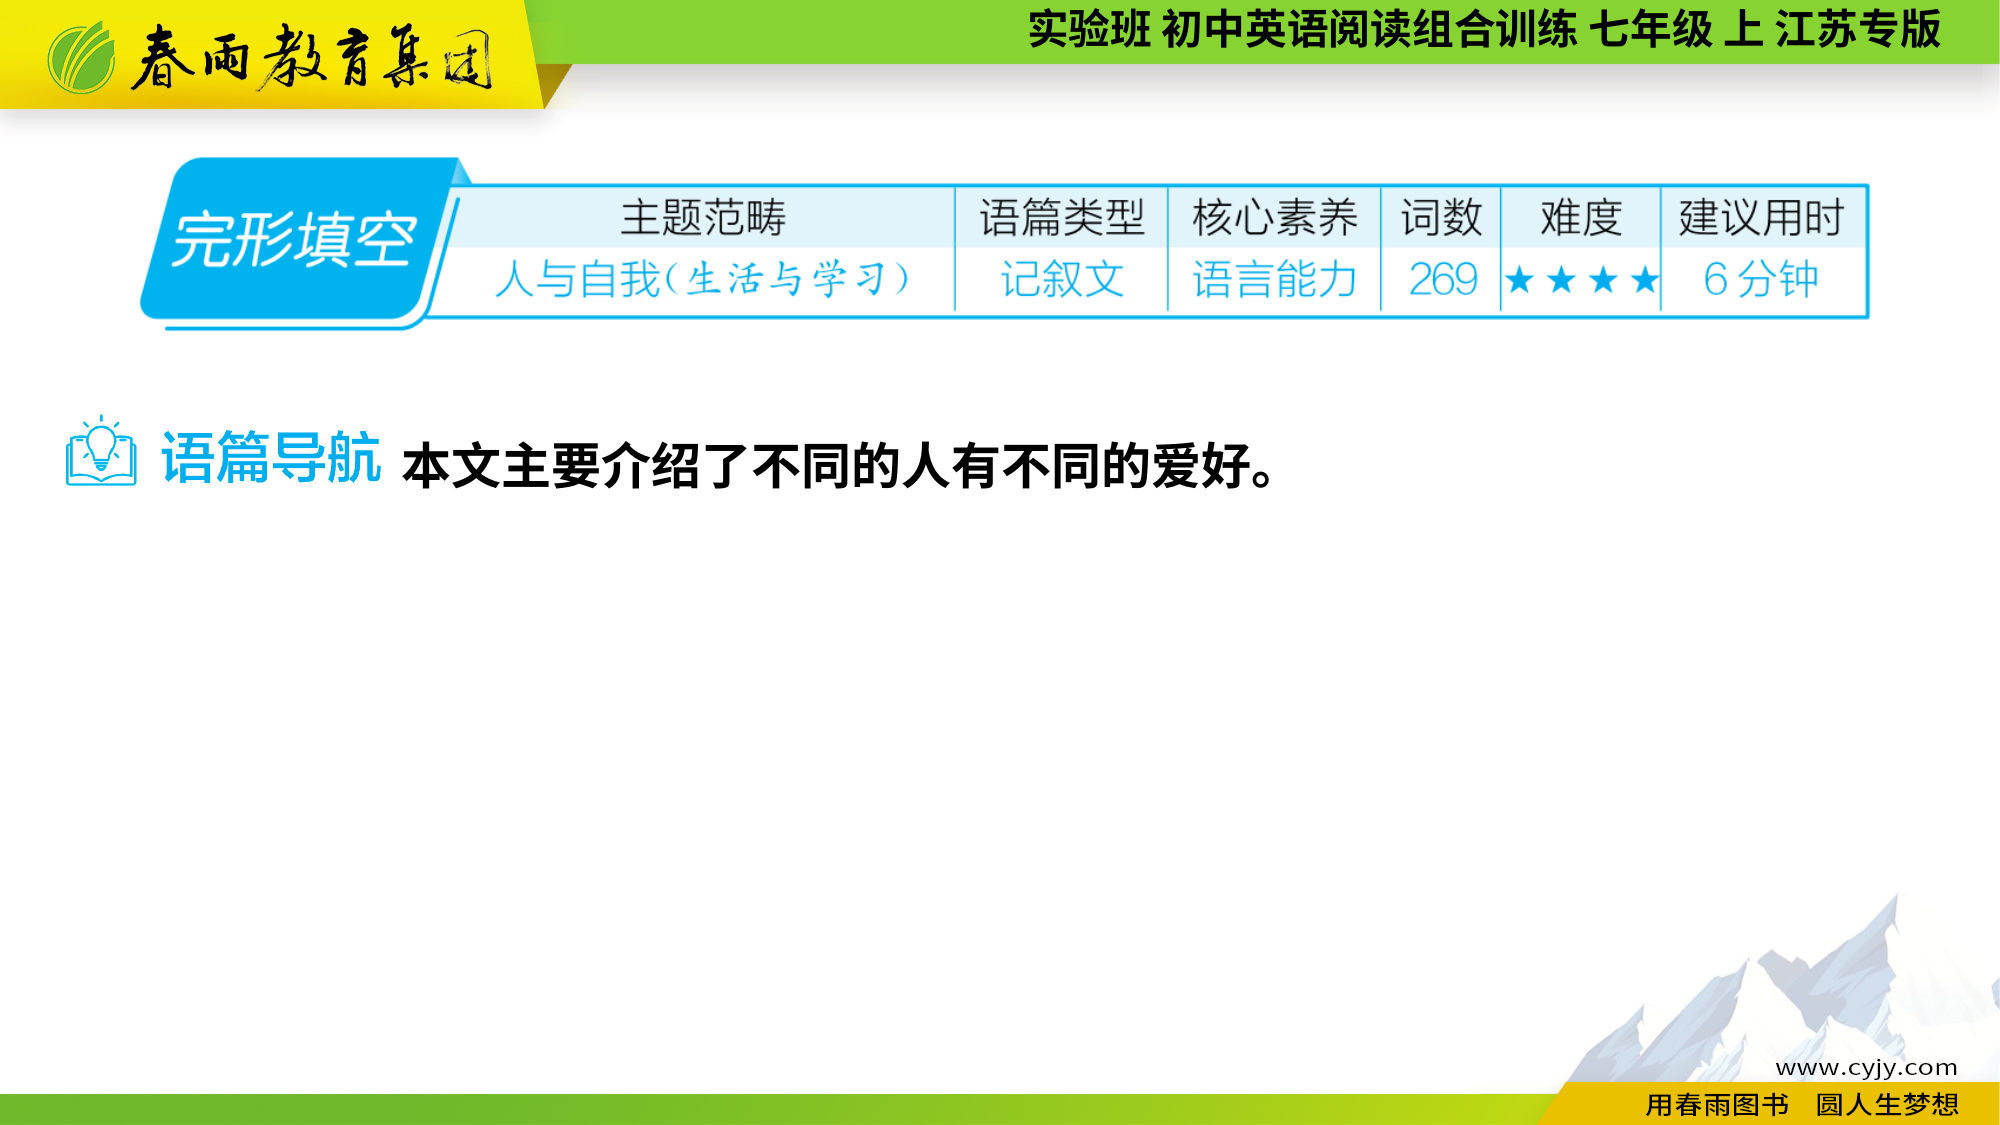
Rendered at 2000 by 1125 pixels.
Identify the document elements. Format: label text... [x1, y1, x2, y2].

list 本文主要介绍了不同的人有不同的爱好。 [59, 397, 1944, 492]
picture [0, 0, 2000, 1125]
